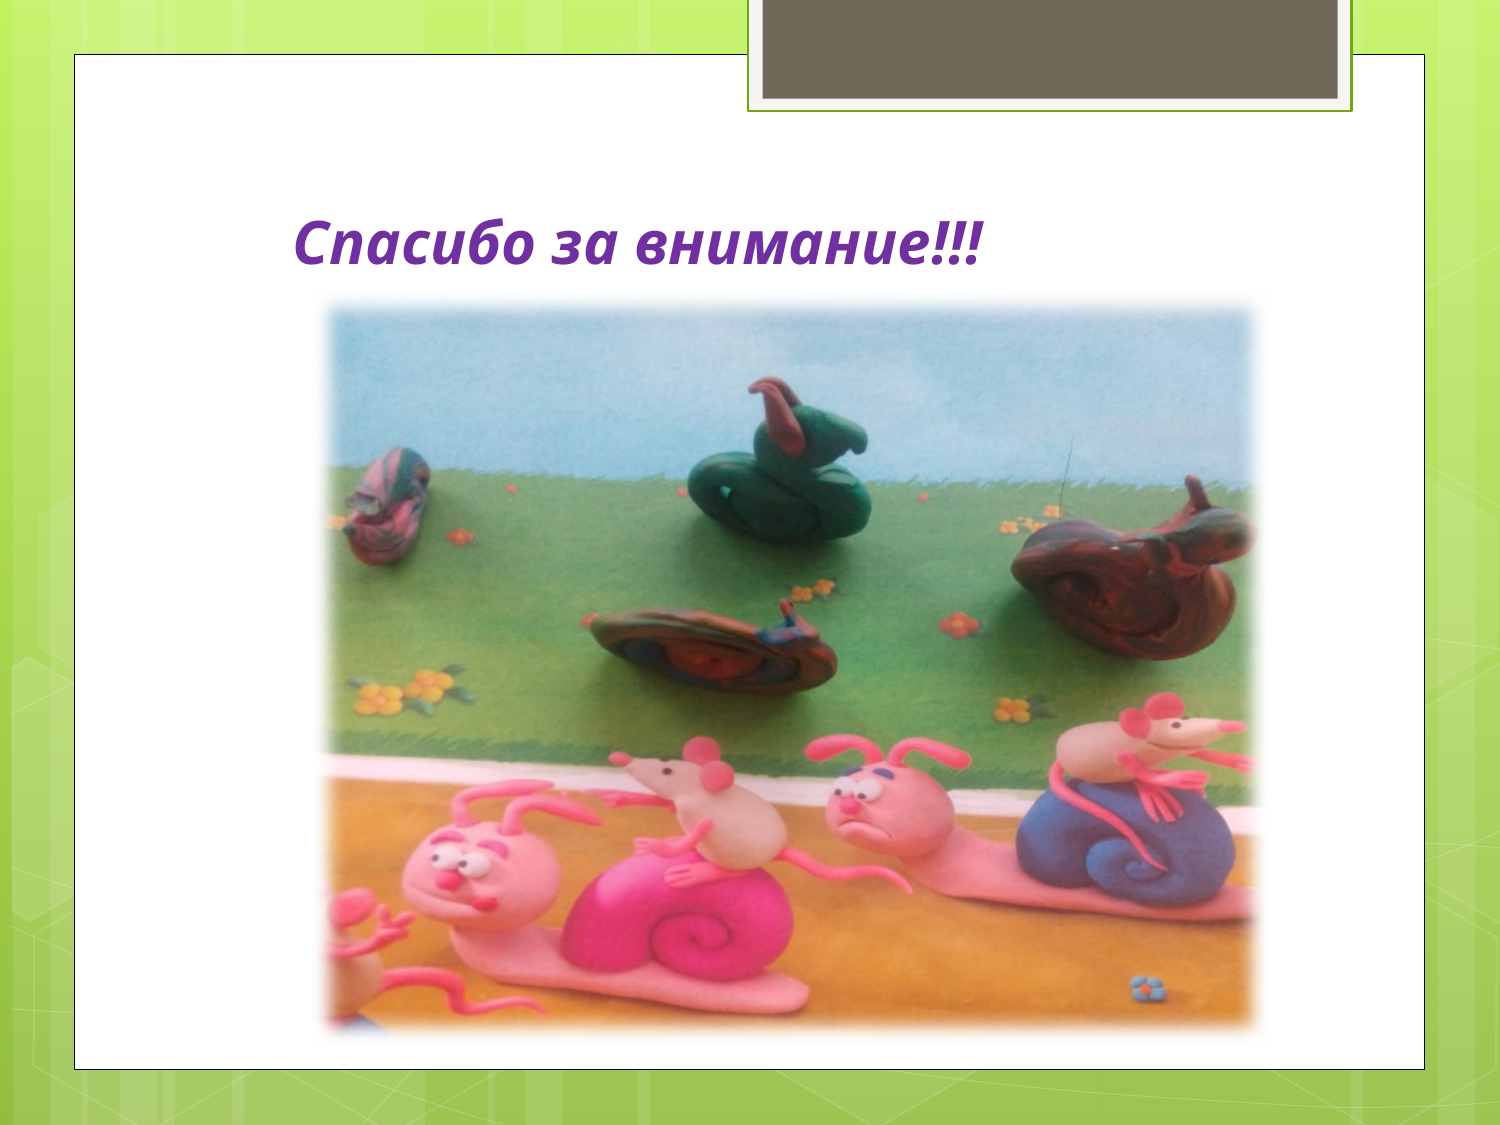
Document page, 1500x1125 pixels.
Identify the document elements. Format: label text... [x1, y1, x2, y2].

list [312, 290, 1271, 1044]
title Спасибо за внимание!!! [277, 196, 1430, 284]
